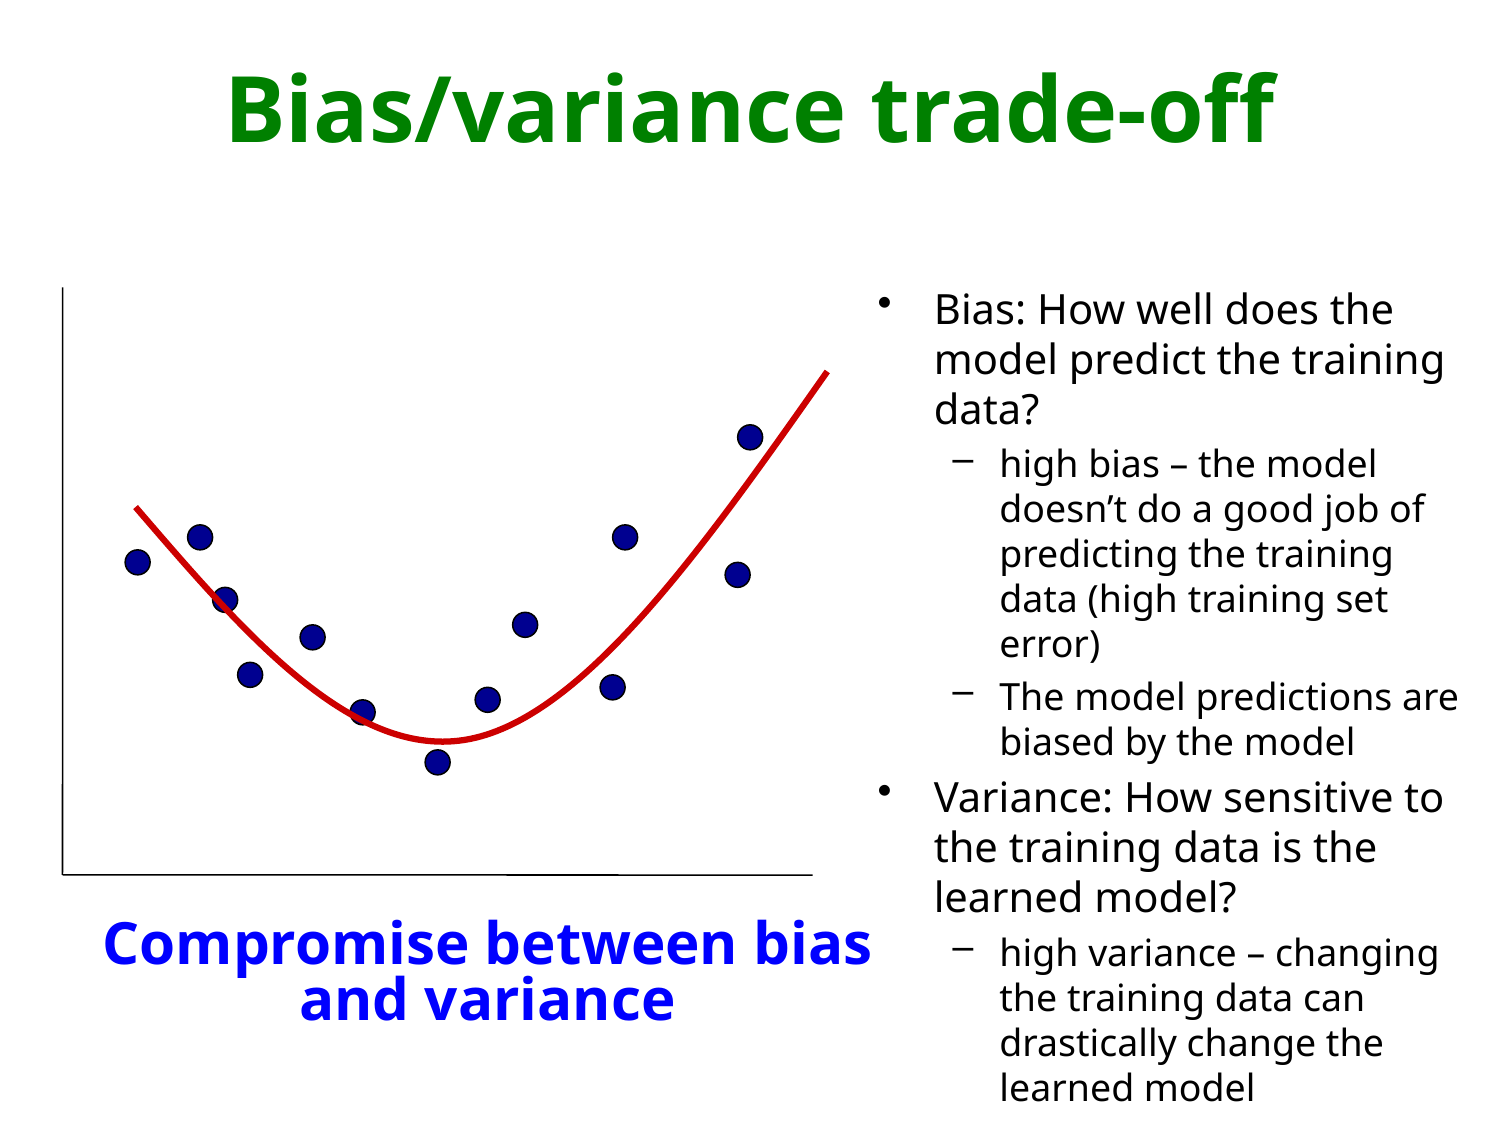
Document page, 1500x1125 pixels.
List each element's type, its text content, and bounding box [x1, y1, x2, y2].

list Bias: How well does the model predict the training data? high bias – the model doesn’t do a good job of predicting the training data (high training set error) The model predictions are biased by the model Variance: How sensitive to the training data is the learned model? high variance – changing the training data can drastically change the learned model [862, 274, 1476, 1076]
text_box Compromise between bias and variance [87, 912, 862, 1040]
text_box [725, 562, 751, 588]
text_box [350, 715, 367, 725]
text_box [125, 549, 151, 575]
text_box [237, 662, 263, 688]
title Bias/variance trade-off [74, 12, 1426, 201]
text_box [212, 597, 228, 613]
text_box [135, 371, 828, 742]
text_box [600, 674, 626, 700]
text_box [425, 749, 451, 775]
